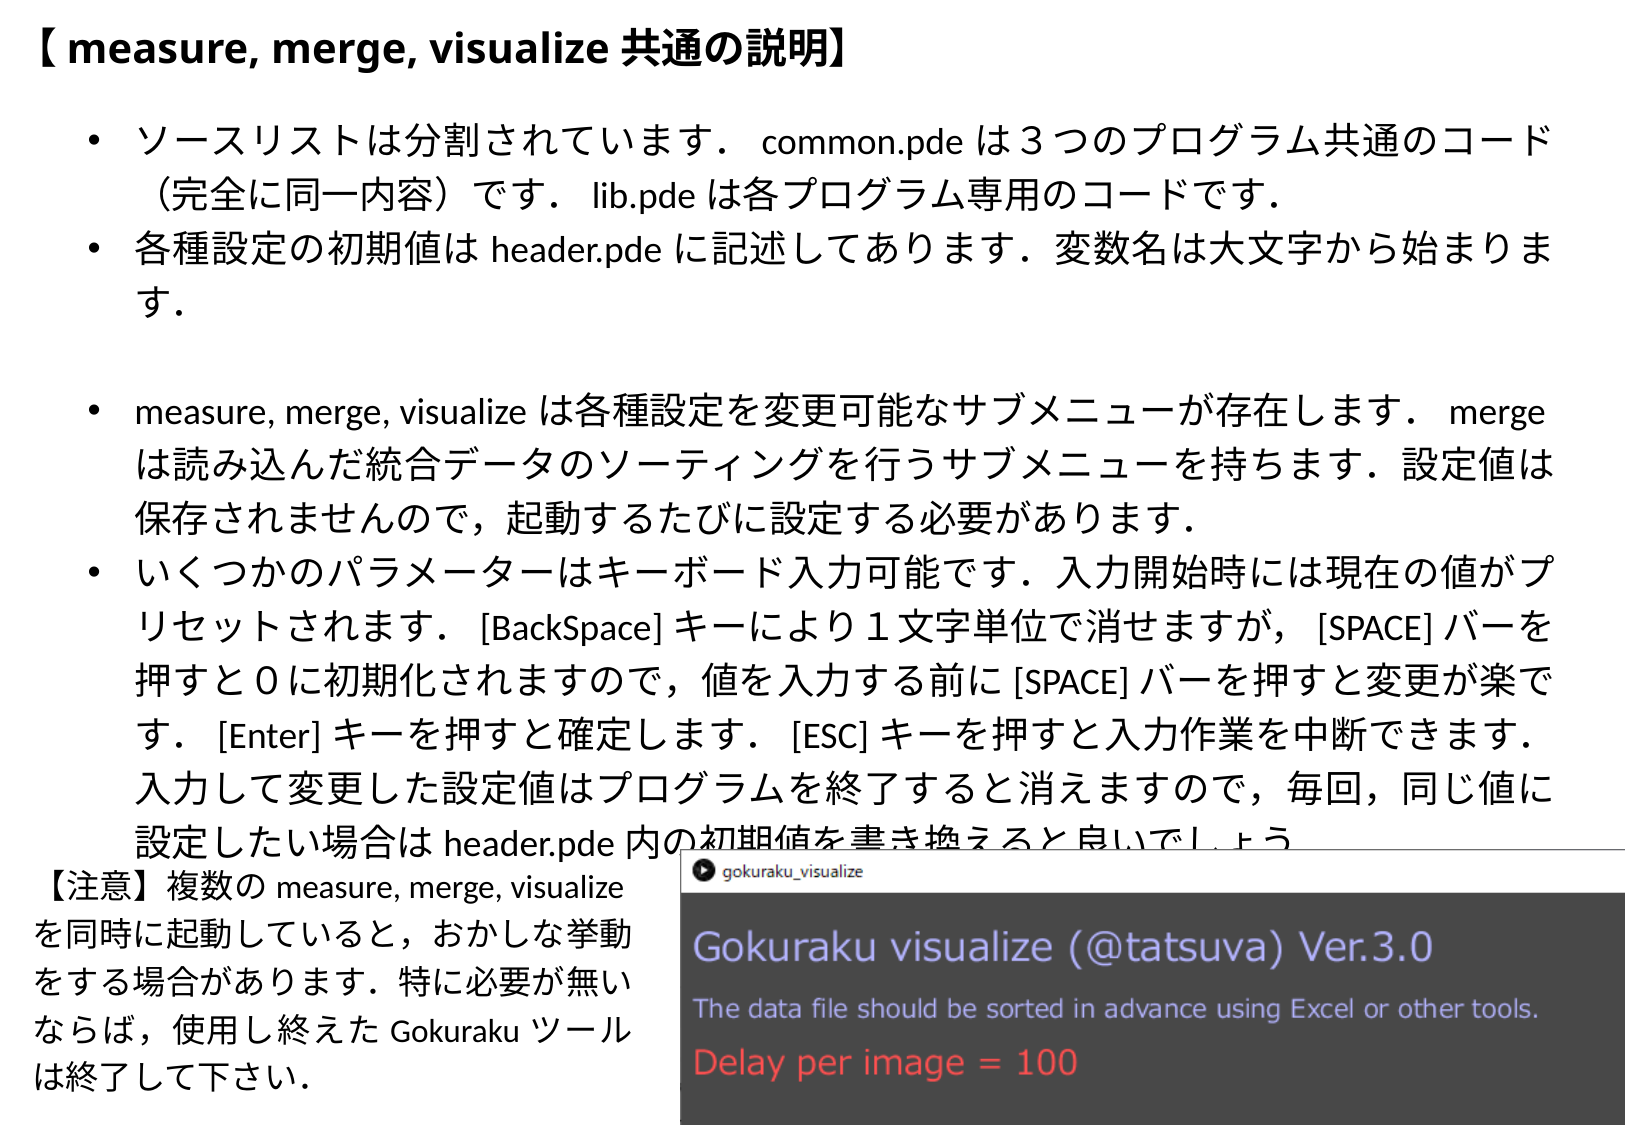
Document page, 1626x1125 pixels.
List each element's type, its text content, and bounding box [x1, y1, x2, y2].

text_box 【注意】複数のmeasure, merge, visualizeを同時に起動していると，おかしな挙動をする場合があります．特に必要が無いならば，使用し終えたGokurakuツールは終了して下さい． [17, 849, 648, 1104]
text_box ソースリストは分割されています．common.pdeは３つのプログラム共通のコード（完全に同一内容）です．lib.pdeは各プログラム専用のコードです． 各種設定の初期値はheader.pdeに記述してあります．変数名は大文字から始まります． measure, merge, visualizeは各種設定を変更可能なサブメニューが存在します．mergeは読み込んだ統合データのソーティングを行うサブメニューを持ちます．設定値は保存されませんので，起動するたびに設定する必要があります． いくつかのパラメーターはキーボード入力可能です．入力開始時には現在の値がプリセットされます．[BackSpace]キーにより１文字単位で消せますが，[SPACE]バーを押すと０に初期化されますので，値を入力する前に[SPACE]バーを押すと変更が楽です．[Enter]キーを押すと確定します．[ESC]キーを押すと入力作業を中断できます．入力して変更した設定値はプログラムを終了すると消えますので，毎回，同じ値に設定したい場合はheader.pde内の初期値を書き換えると良いでしょう． [72, 100, 1570, 872]
title 【measure, merge, visualize共通の説明】 [0, 0, 1625, 101]
picture [680, 849, 1625, 1125]
